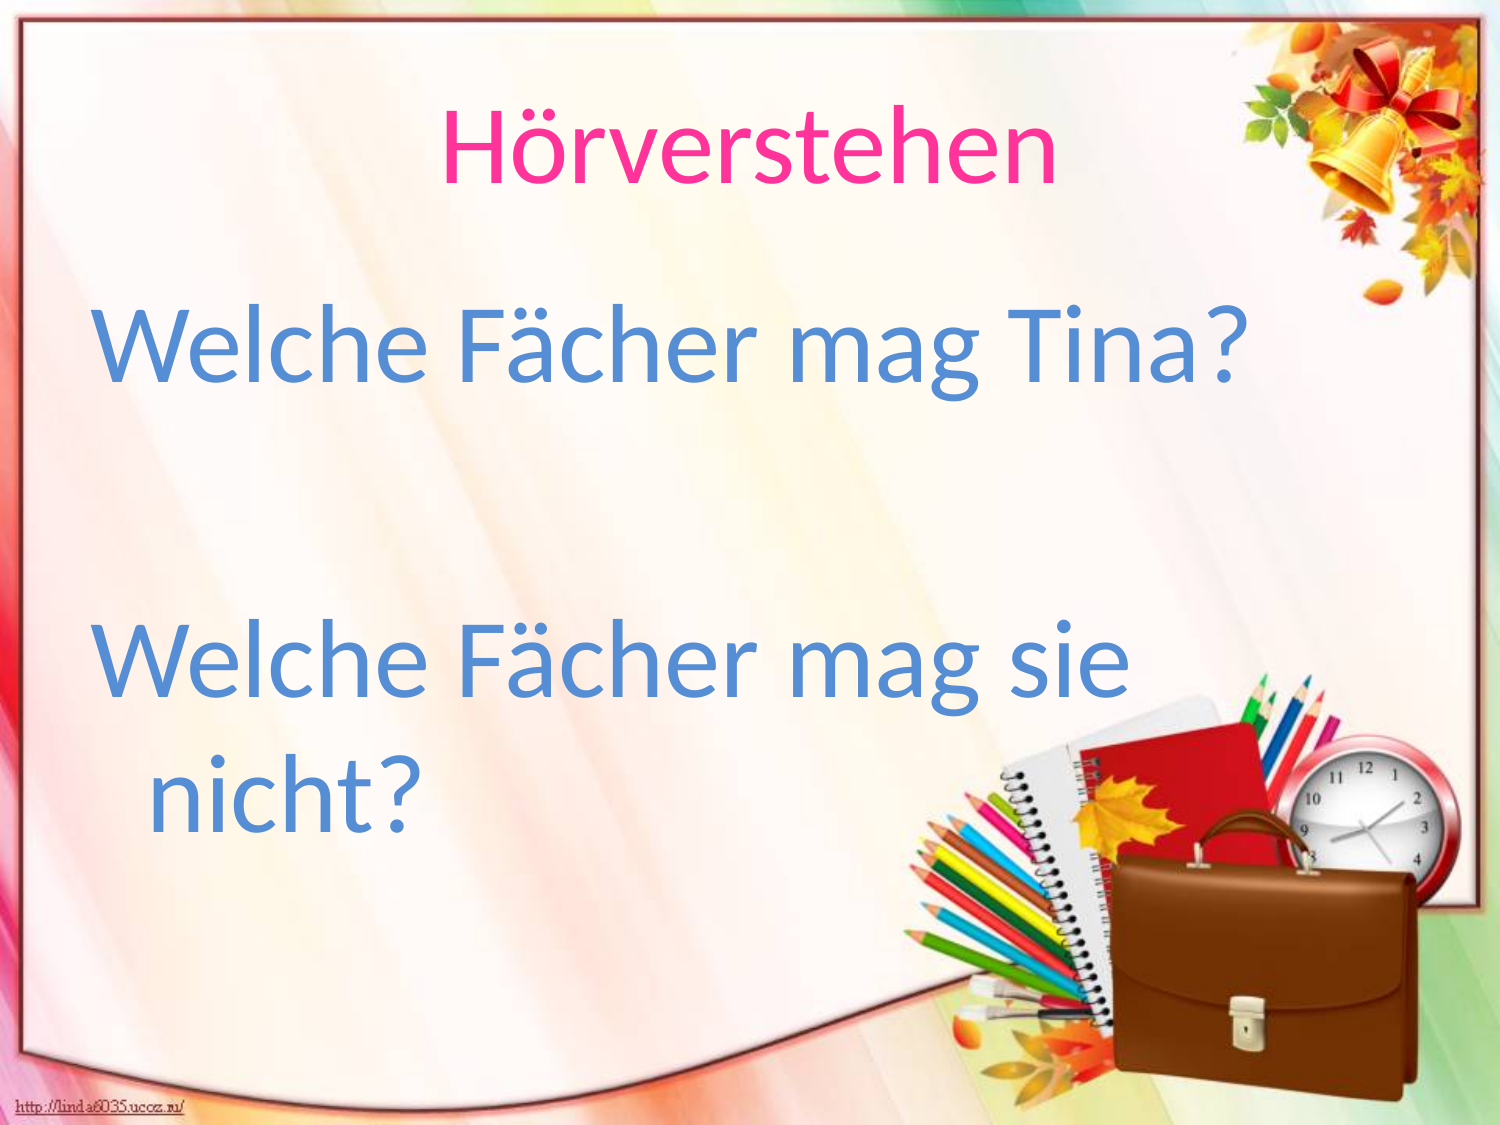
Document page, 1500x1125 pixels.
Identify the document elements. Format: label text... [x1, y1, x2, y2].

title Hörverstehen [75, 45, 1425, 233]
picture [0, 0, 1500, 1125]
list Welche Fächer mag Tina? Welche Fächer mag sie nicht? [75, 262, 1425, 1005]
